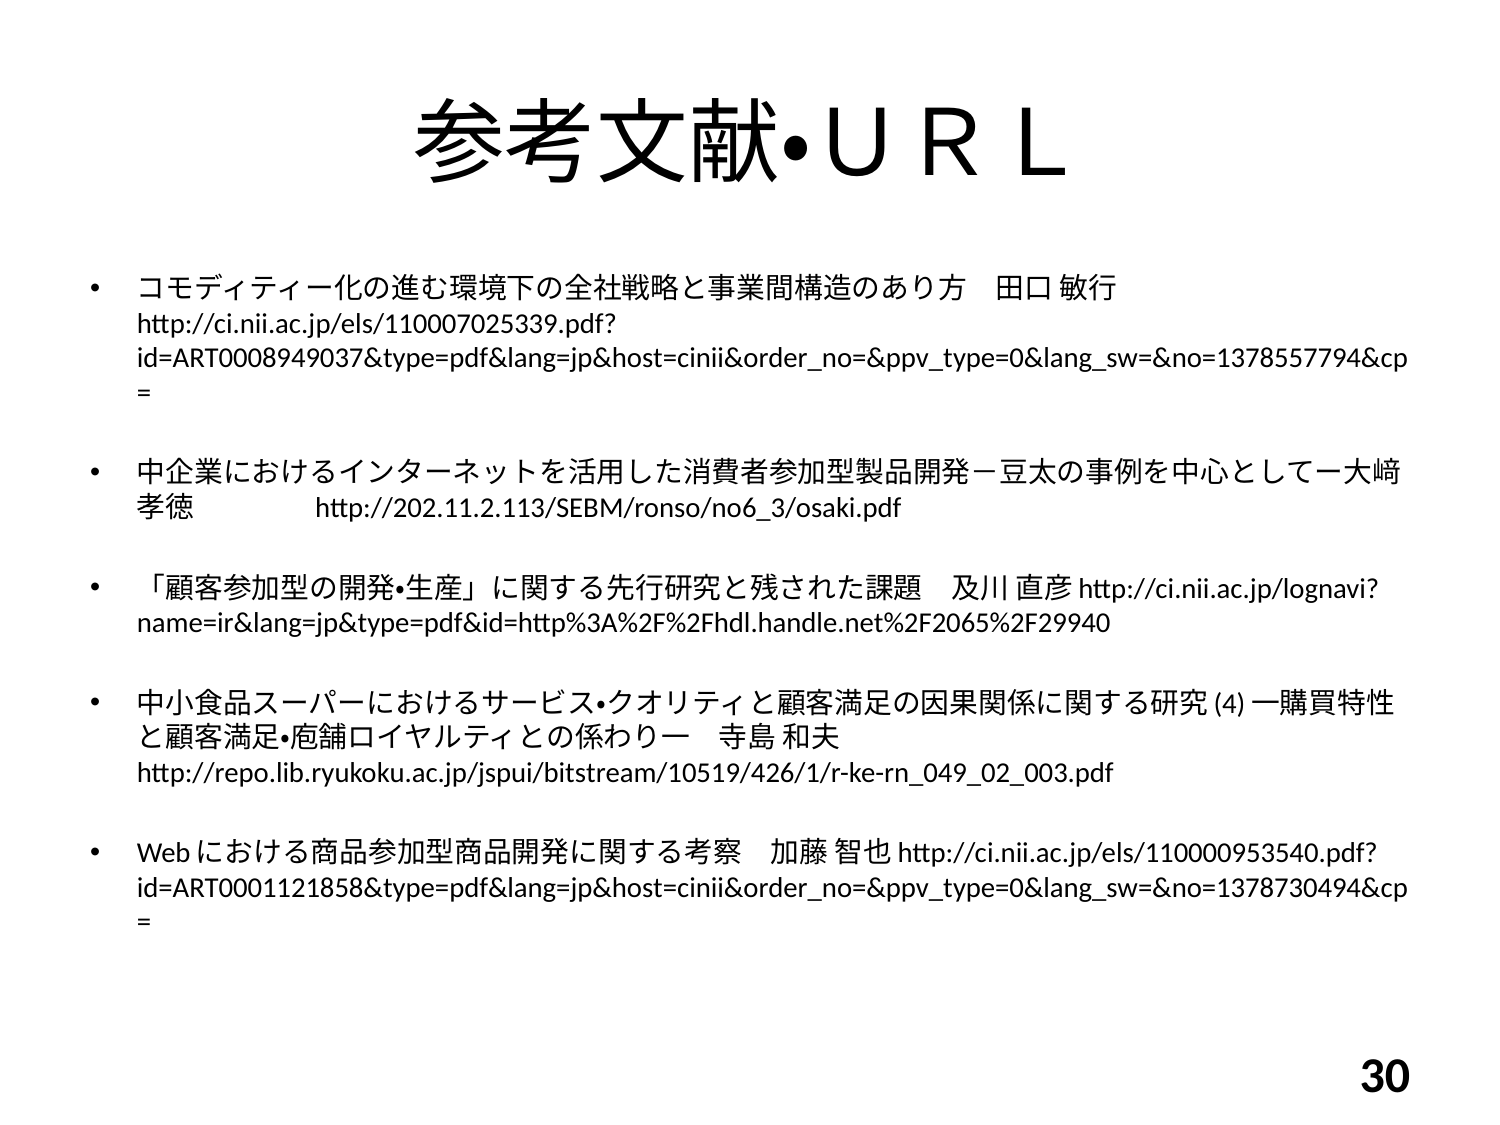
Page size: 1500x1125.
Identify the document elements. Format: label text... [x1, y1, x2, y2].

list コモディティー化の進む環境下の全社戦略と事業間構造のあり方 田口 敏行 http://ci.nii.ac.jp/els/110007025339.pdf?id=ART0008949037&type=pdf&lang=jp&host=cinii&order_no=&ppv_type=0&lang_sw=&no=1378557794&cp= 中企業におけるインターネットを活用した消費者参加型製品開発－豆太の事例を中心としてー大﨑 孝徳 http://202.11.2.113/SEBM/ronso/no6_3/osaki.pdf 「顧客参加型の開発・生産」に関する先行研究と残された課題 及川 直彦http://ci.nii.ac.jp/lognavi?name=ir&lang=jp&type=pdf&id=http%3A%2F%2Fhdl.handle.net%2F2065%2F29940 中小食品スーパーにおけるサービス・クオリティと顧客満足の因果関係に関する研究(4)一購買特性と顧客満足・庖舗ロイヤルティとの係わり一 寺島 和夫 http://repo.lib.ryukoku.ac.jp/jspui/bitstream/10519/426/1/r-ke-rn_049_02_003.pdf Webにおける商品参加型商品開発に関する考察 加藤 智也http://ci.nii.ac.jp/els/110000953540.pdf?id=ART0001121858&type=pdf&lang=jp&host=cinii&order_no=&ppv_type=0&lang_sw=&no=1378730494&cp= [75, 262, 1425, 1005]
slide_number 30 [1074, 1042, 1425, 1103]
title 参考文献・ＵＲＬ [75, 45, 1425, 233]
